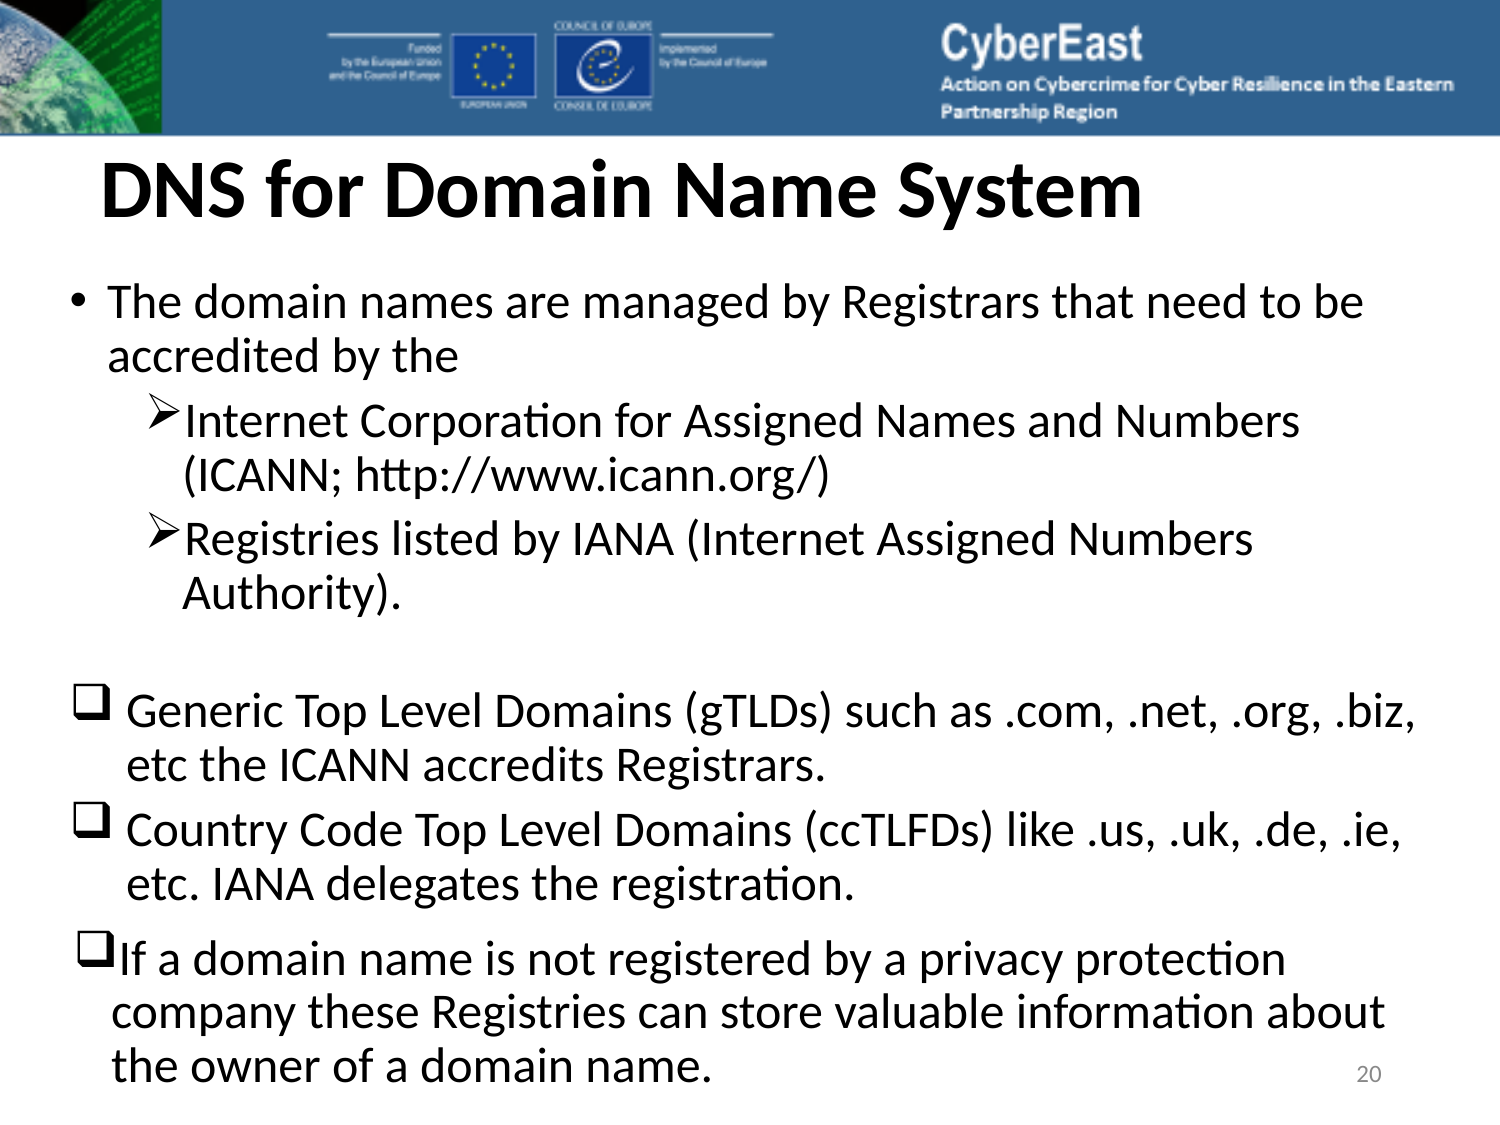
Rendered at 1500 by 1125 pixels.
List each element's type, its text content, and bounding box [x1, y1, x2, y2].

picture [0, 0, 1500, 1125]
title DNS for Domain Name System [85, 82, 1380, 268]
list The domain names are managed by Registrars that need to be accredited by the Internet Corporation for Assigned Names and Numbers (ICANN; http://www.icann.org/) Registries listed by IANA (Internet Assigned Numbers Authority). Generic Top Level Domains (gTLDs) such as .com, .net, .org, .biz, etc the ICANN accredits Registrars. Country Code Top Level Domains (ccTLFDs) like .us, .uk, .de, .ie, etc. IANA delegates the registration. If a domain name is not registered by a privacy protection company these Registries can store valuable information about the owner of a domain name. [54, 268, 1435, 1082]
slide_number 20 [1059, 1042, 1397, 1103]
